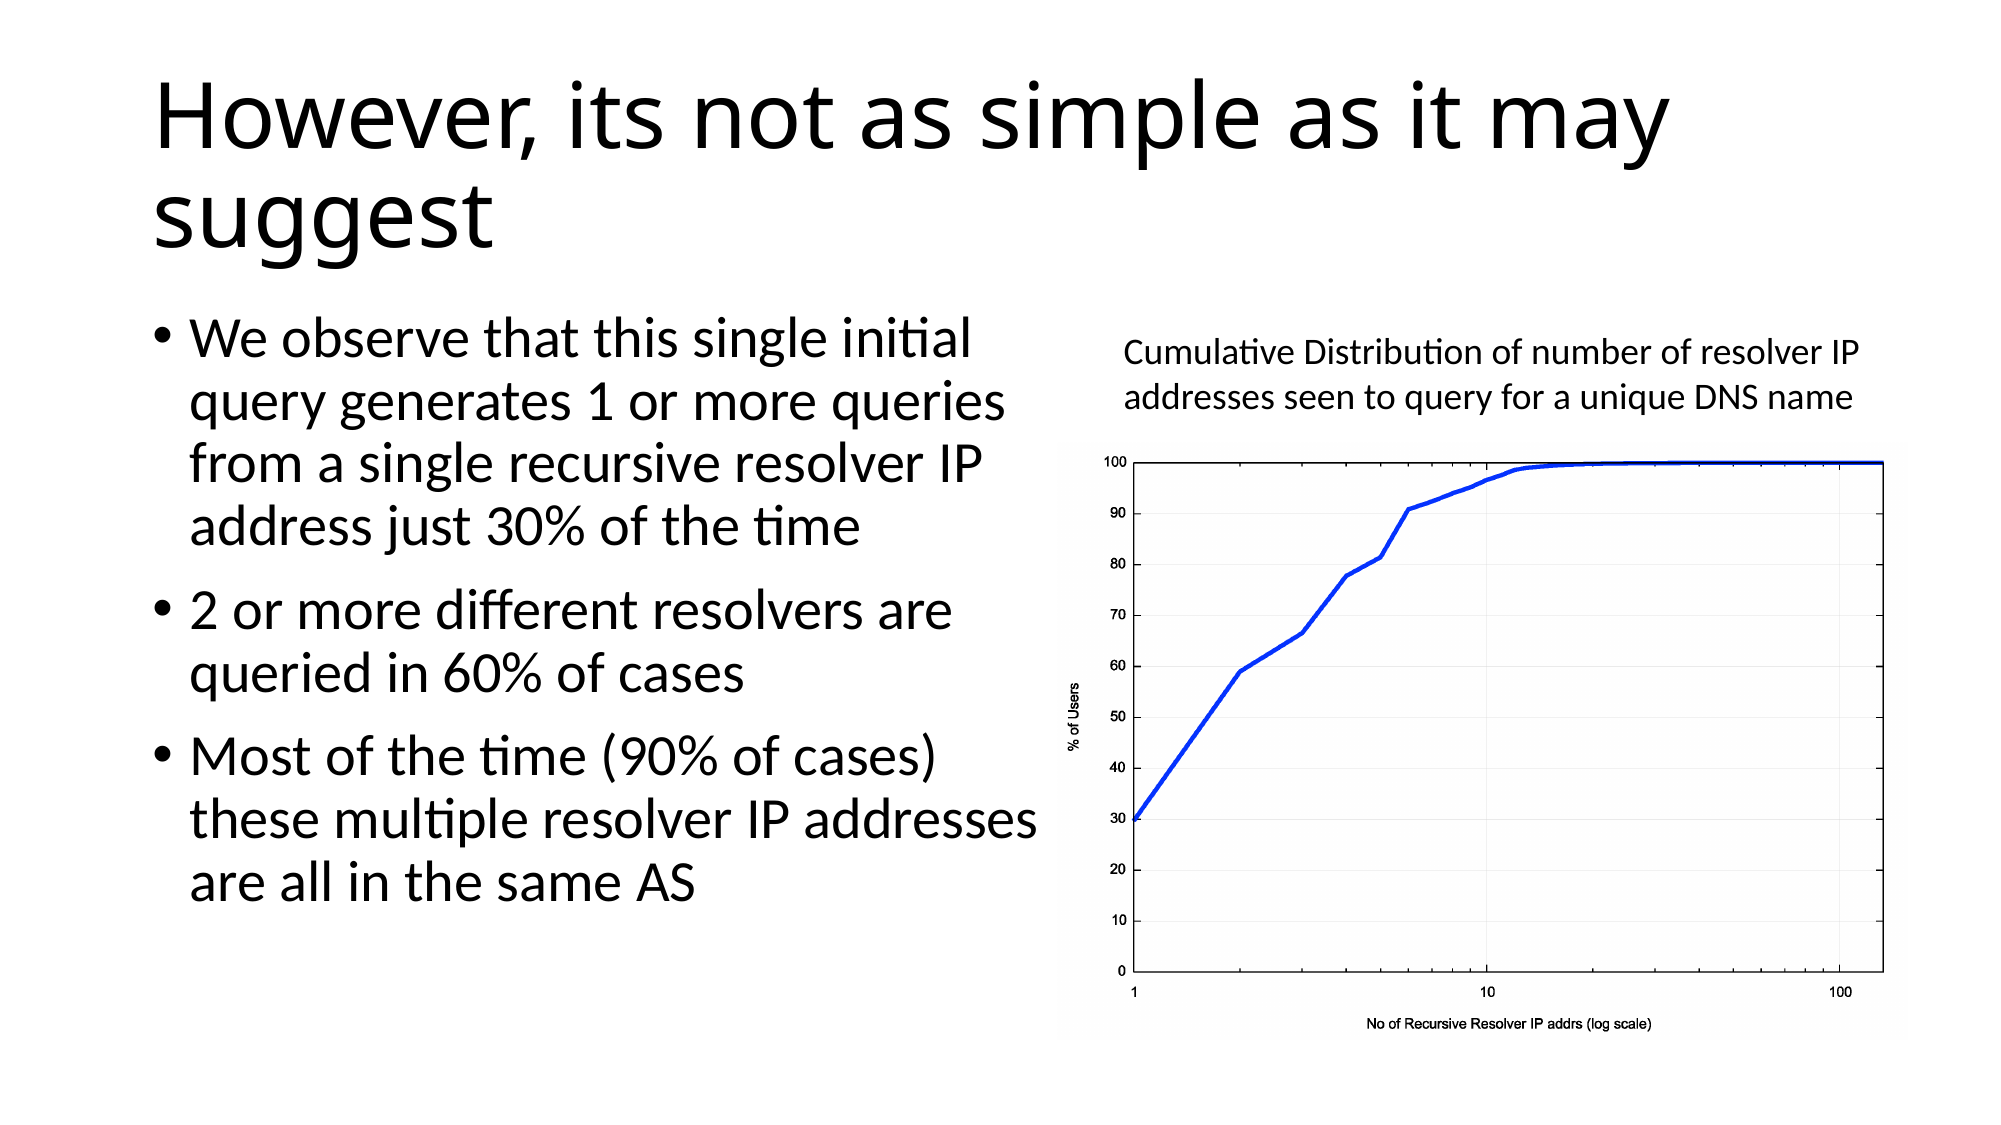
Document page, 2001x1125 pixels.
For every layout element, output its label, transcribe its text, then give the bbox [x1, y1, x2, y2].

picture [1057, 442, 1908, 1040]
list We observe that this single initial query generates 1 or more queries from a single recursive resolver IP address just 30% of the time 2 or more different resolvers are queried in 60% of cases Most of the time (90% of cases) these multiple resolver IP addresses are all in the same AS [137, 299, 1076, 1014]
title However, its not as simple as it may suggest [137, 59, 1863, 278]
text_box Cumulative Distribution of number of resolver IP addresses seen to query for a unique DNS name [1108, 319, 2000, 424]
